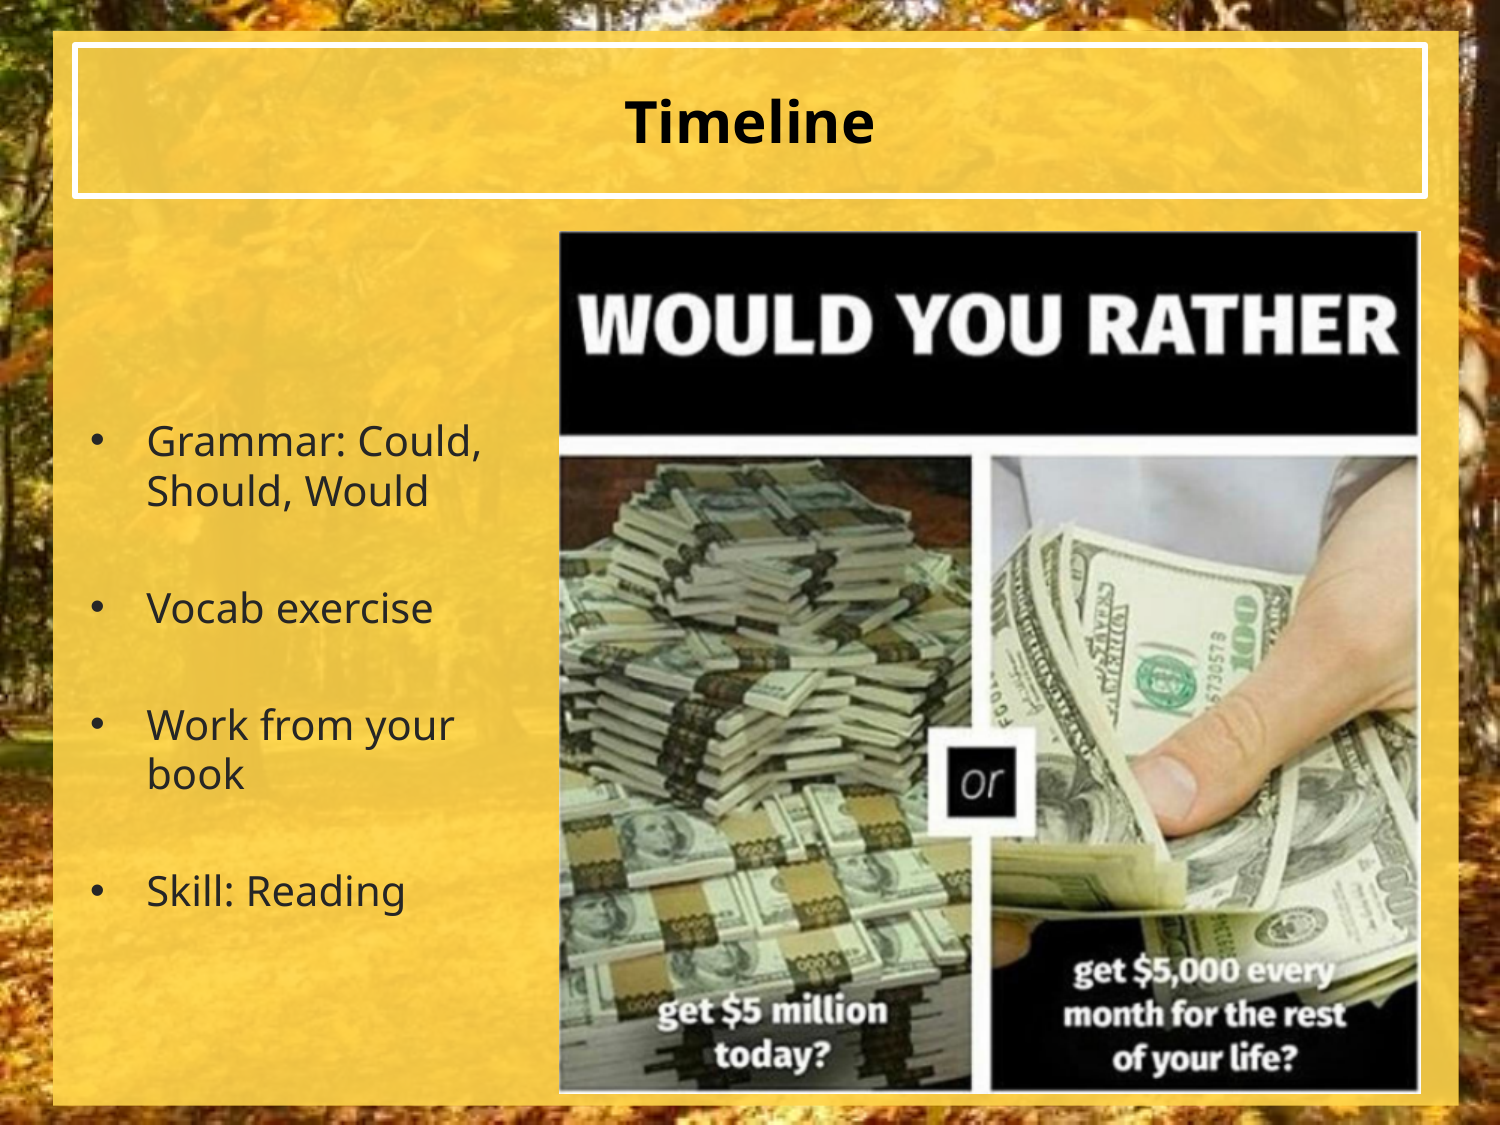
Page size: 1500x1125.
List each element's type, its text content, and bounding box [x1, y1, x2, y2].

picture [0, 0, 1500, 1125]
list Grammar: Could, Should, Would Vocab exercise Work from your book Skill: Reading [75, 231, 550, 1071]
title Timeline [72, 42, 1428, 199]
